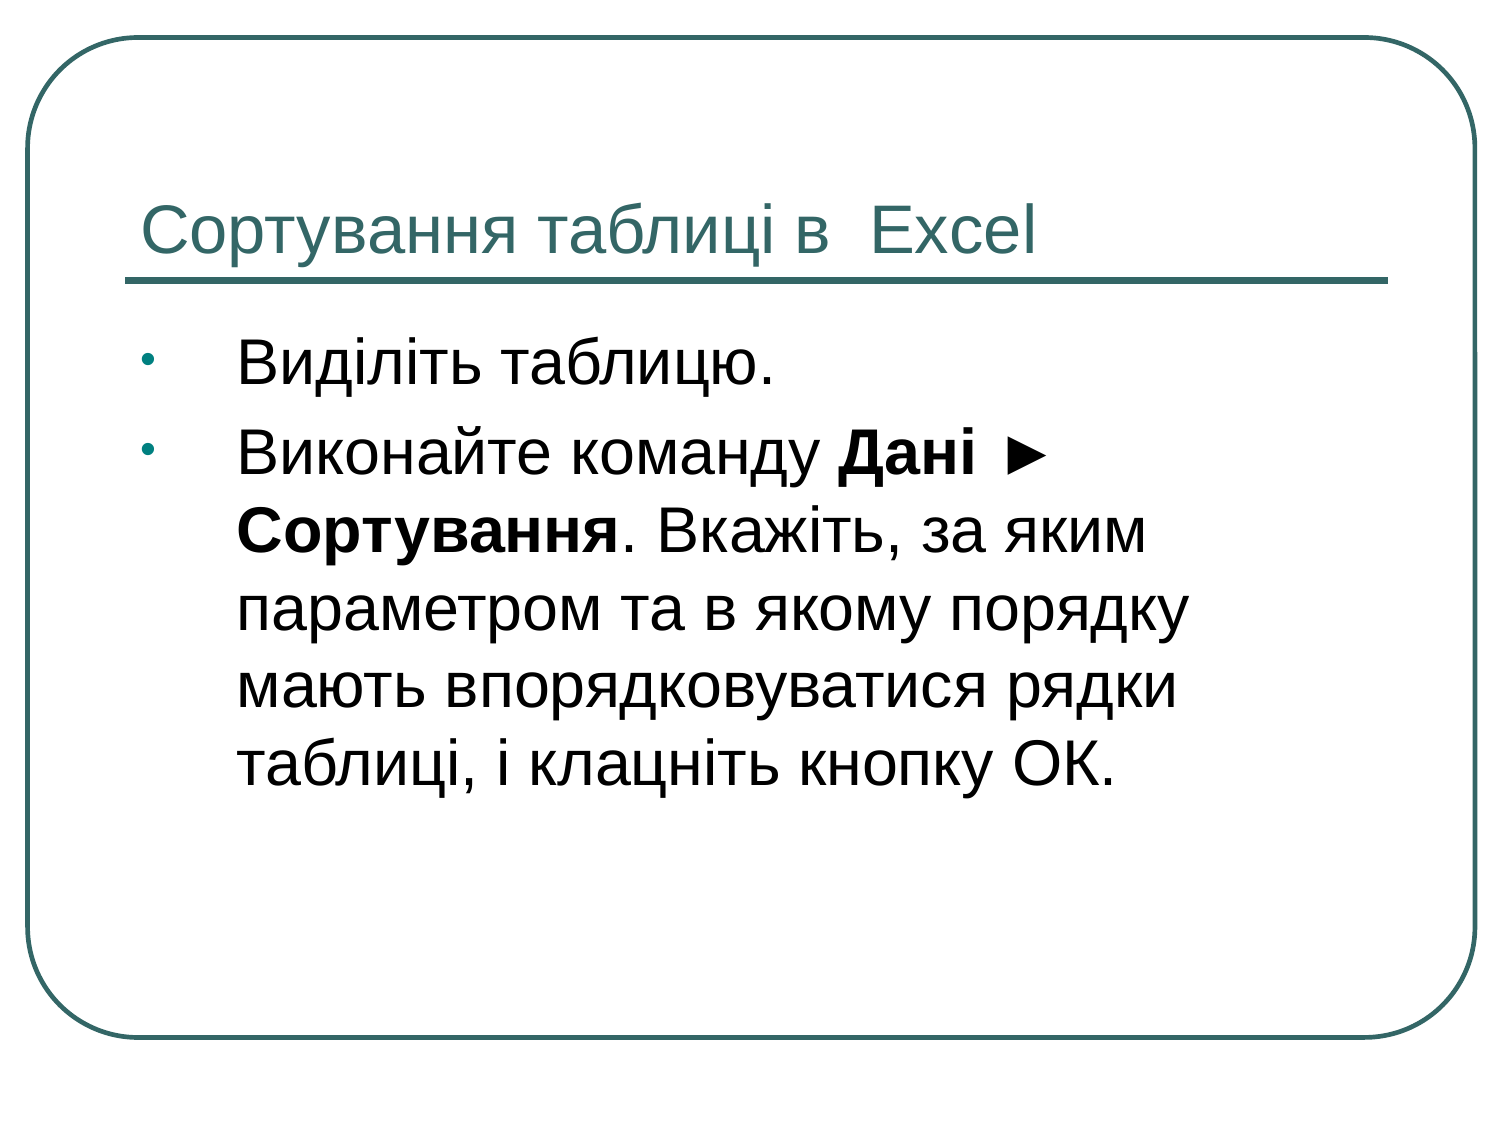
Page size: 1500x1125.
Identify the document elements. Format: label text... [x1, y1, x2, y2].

title Сортування таблиці в Excel [125, 87, 1388, 275]
list Виділіть таблицю. Виконайте команду Дані ► Сортування. Вкажіть, за яким параметром та в якому порядку мають впорядковуватися рядки таблиці, і клацніть кнопку ОК. [125, 312, 1388, 975]
